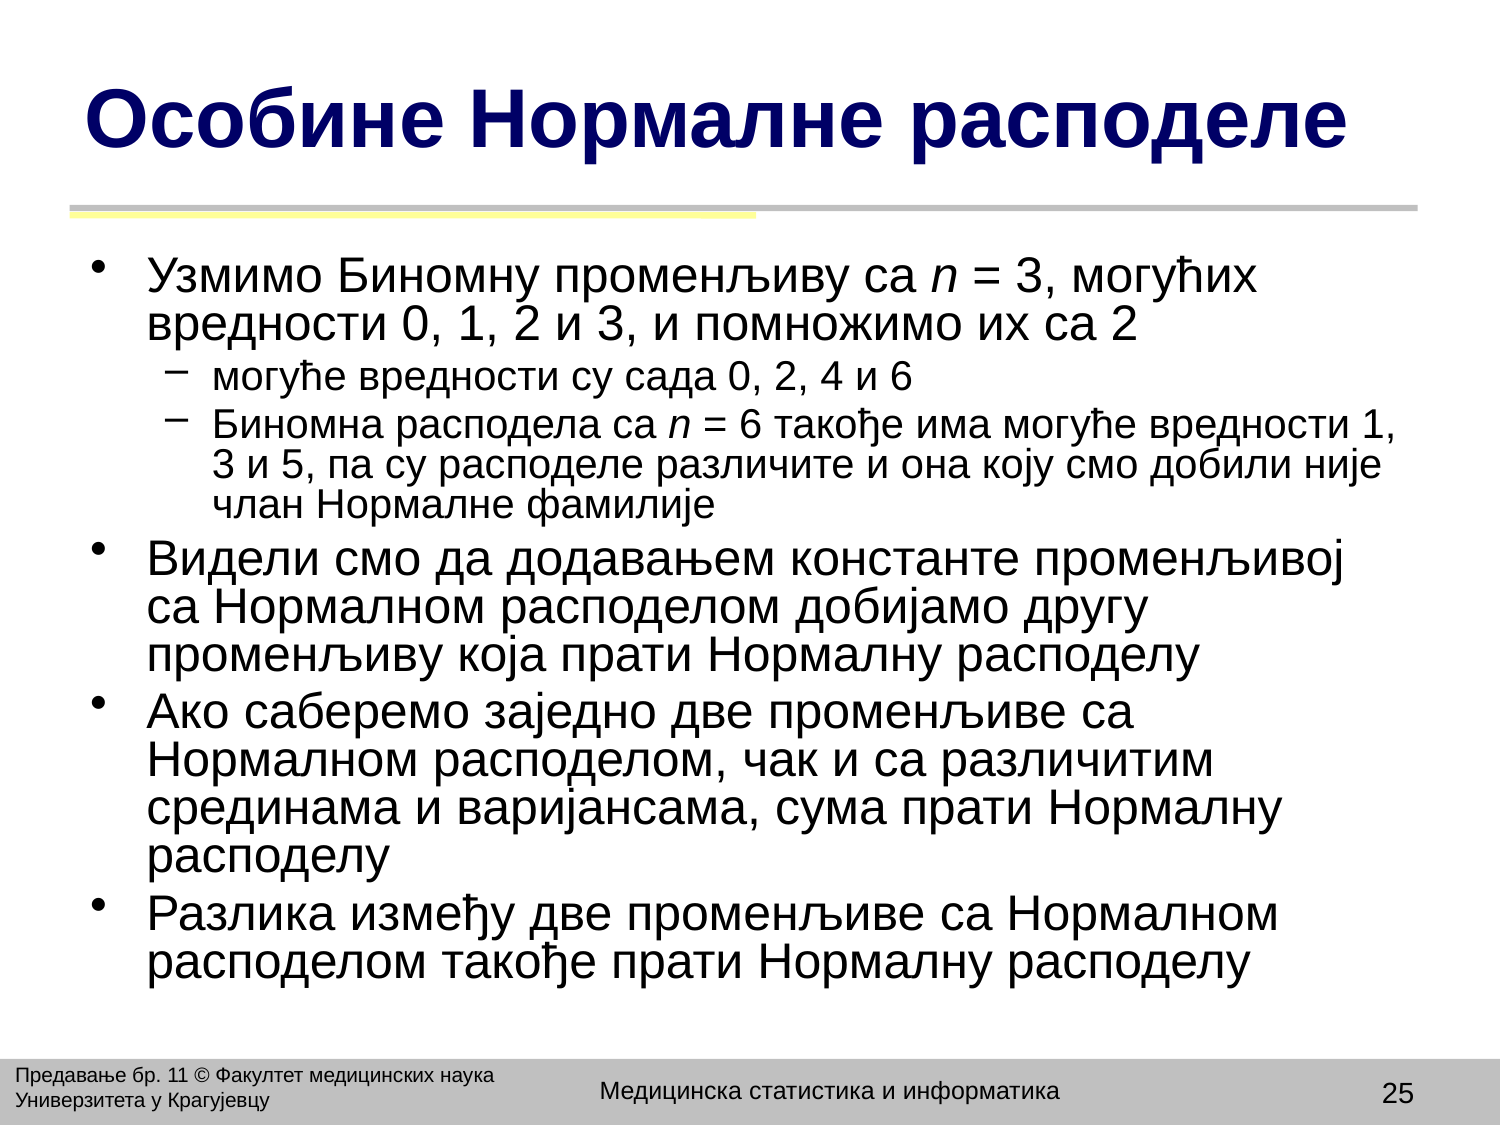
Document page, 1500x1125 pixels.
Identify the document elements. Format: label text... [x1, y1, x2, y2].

slide_number 25 [1163, 1066, 1430, 1125]
footer Медицинска статистика и информатика [512, 1066, 1149, 1125]
title Особине Нормалне расподеле [69, 19, 1426, 208]
slide_number Предавање бр. 11 © Факултет медицинских наука Универзитета у Крагујевцу [0, 1053, 612, 1108]
list Узмимо Биномну променљиву са n = 3, могућих вредности 0, 1, 2 и 3, и помножимо их са 2 могуће вредности су сада 0, 2, 4 и 6 Биномна расподела са n = 6 такође има могуће вредности 1, 3 и 5, па су расподеле различите и она коју смо добили није члан Нормалне фамилије Видели смо да додавањем константе променљивој са Нормалном расподелом добијамо другу променљиву која прати Нормалну расподелу Aко саберемо заједно две променљиве са Нормалном расподелом, чак и са различитим срединама и варијансама, сума прати Нормалну расподелу Разлика између две променљиве са Нормалном расподелом такође прати Нормалну расподелу [74, 246, 1426, 1023]
